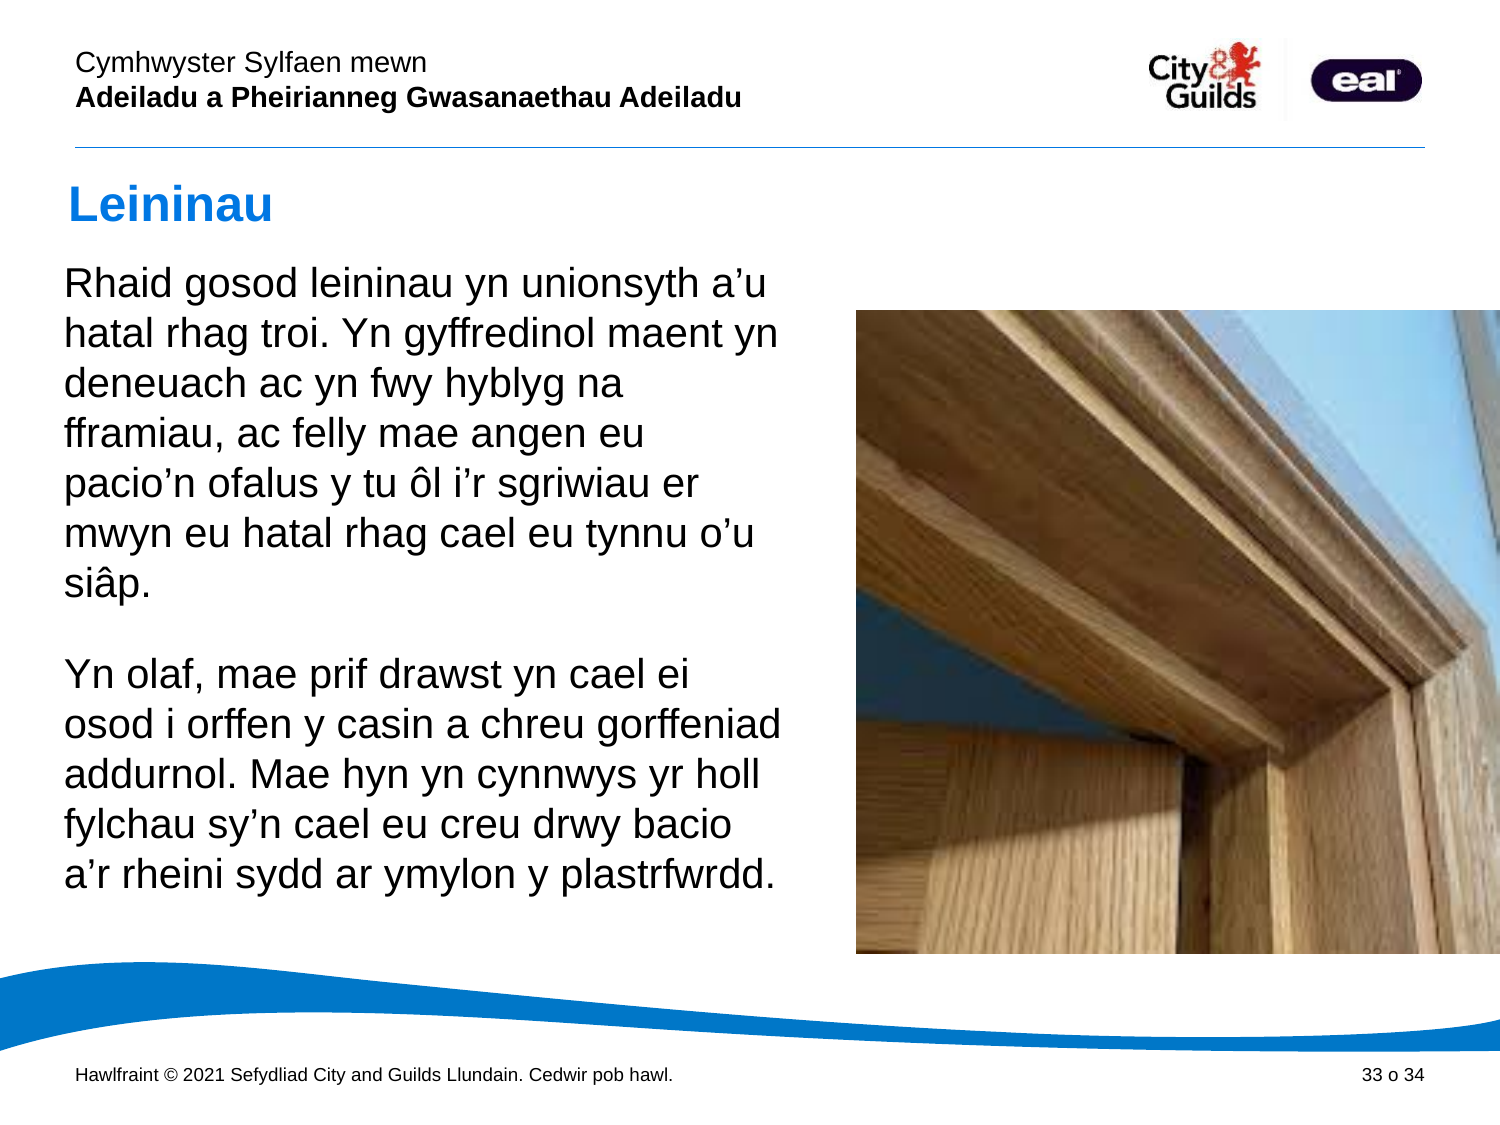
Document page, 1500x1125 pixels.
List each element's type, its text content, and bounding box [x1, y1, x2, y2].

picture [1149, 38, 1422, 121]
title Leininau [67, 170, 1419, 235]
list Rhaid gosod leininau yn unionsyth a’u hatal rhag troi. Yn gyffredinol maent yn deneuach ac yn fwy hyblyg na fframiau, ac felly mae angen eu pacio’n ofalus y tu ôl i’r sgriwiau er mwyn eu hatal rhag cael eu tynnu o’u siâp. Yn olaf, mae prif drawst yn cael ei osod i orffen y casin a chreu gorffeniad addurnol. Mae hyn yn cynnwys yr holl fylchau sy’n cael eu creu drwy bacio a’r rheini sydd ar ymylon y plastrfwrdd. [63, 255, 786, 978]
picture [856, 310, 1500, 955]
